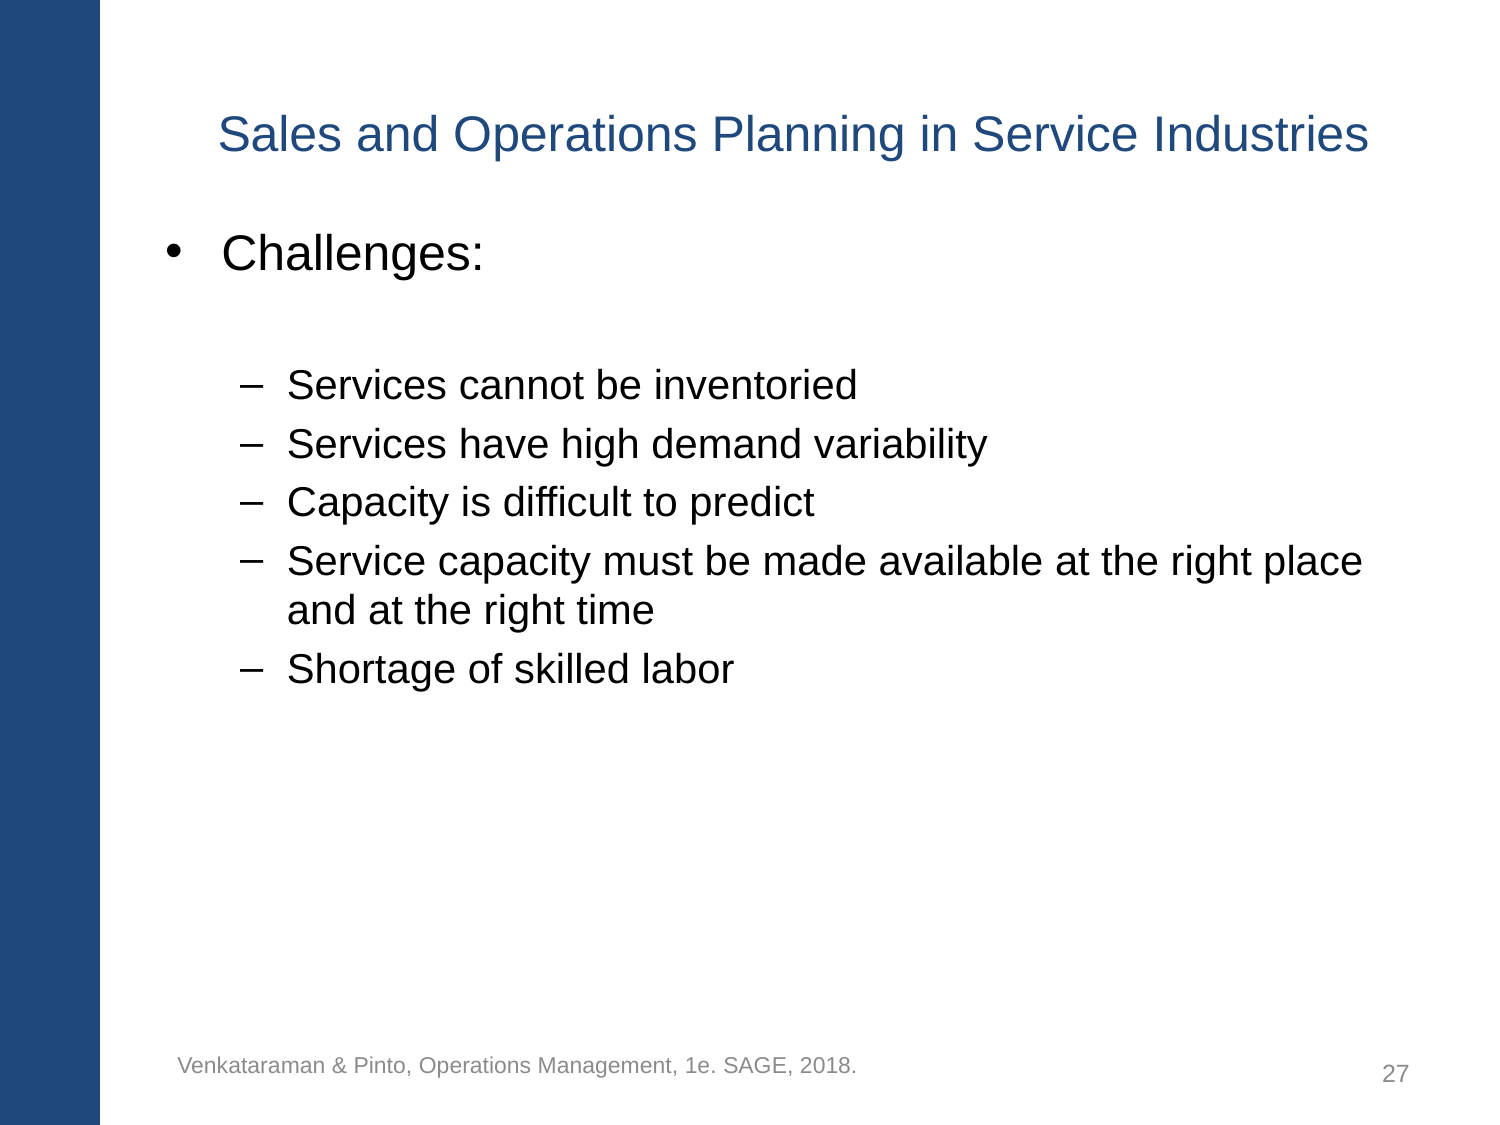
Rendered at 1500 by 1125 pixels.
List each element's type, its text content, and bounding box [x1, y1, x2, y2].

list Challenges: Services cannot be inventoried Services have high demand variability Capacity is difficult to predict Service capacity must be made available at the right place and at the right time Shortage of skilled labor [150, 212, 1413, 1025]
footer Venkataraman & Pinto, Operations Management, 1e. SAGE, 2018. [162, 1042, 1313, 1103]
title Sales and Operations Planning in Service Industries [162, 37, 1425, 225]
slide_number 27 [1350, 1042, 1425, 1103]
